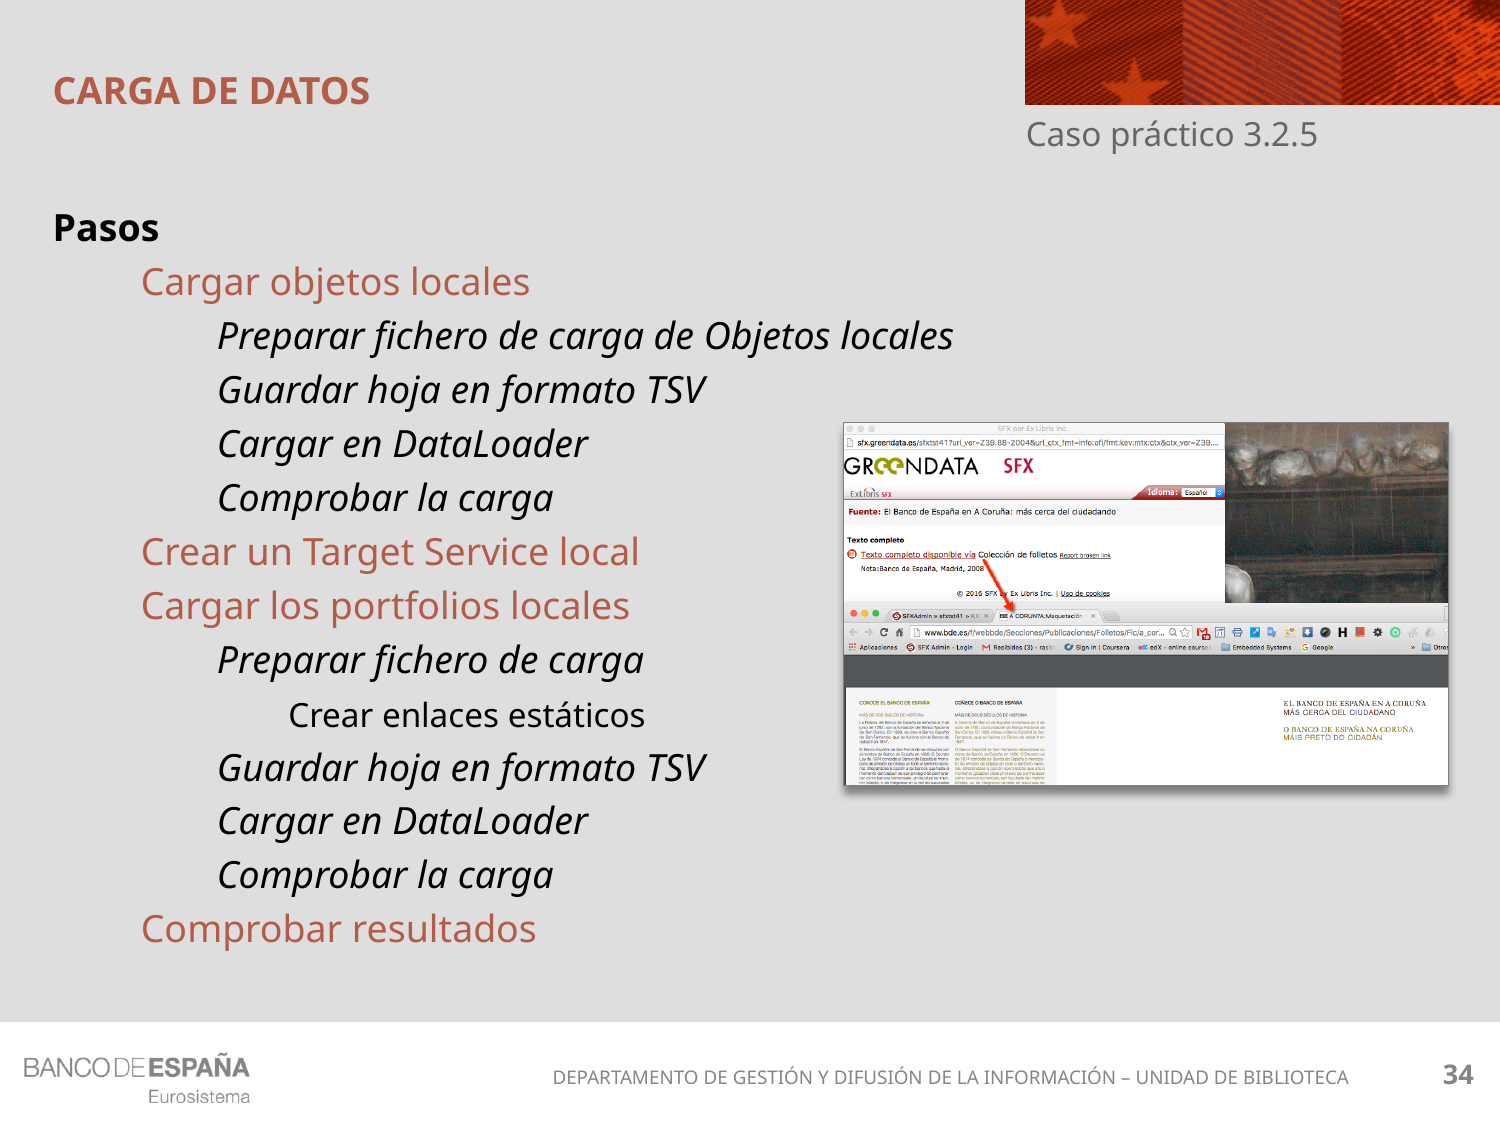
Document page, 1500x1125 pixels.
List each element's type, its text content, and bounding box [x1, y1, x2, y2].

slide_number 34 [1415, 1050, 1474, 1098]
picture [843, 422, 1449, 786]
list Pasos Cargar objetos locales Preparar fichero de carga de Objetos locales Guardar hoja en formato TSV Cargar en DataLoader Comprobar la carga Crear un Target Service local Cargar los portfolios locales Preparar fichero de carga Crear enlaces estáticos Guardar hoja en formato TSV Cargar en DataLoader Comprobar la carga Comprobar resultados [37, 196, 1445, 1012]
picture [24, 1052, 250, 1103]
title CARGA DE DATOS [37, 18, 1011, 162]
list Caso práctico 3.2.5 [1025, 108, 1500, 164]
picture [1025, 0, 1500, 105]
